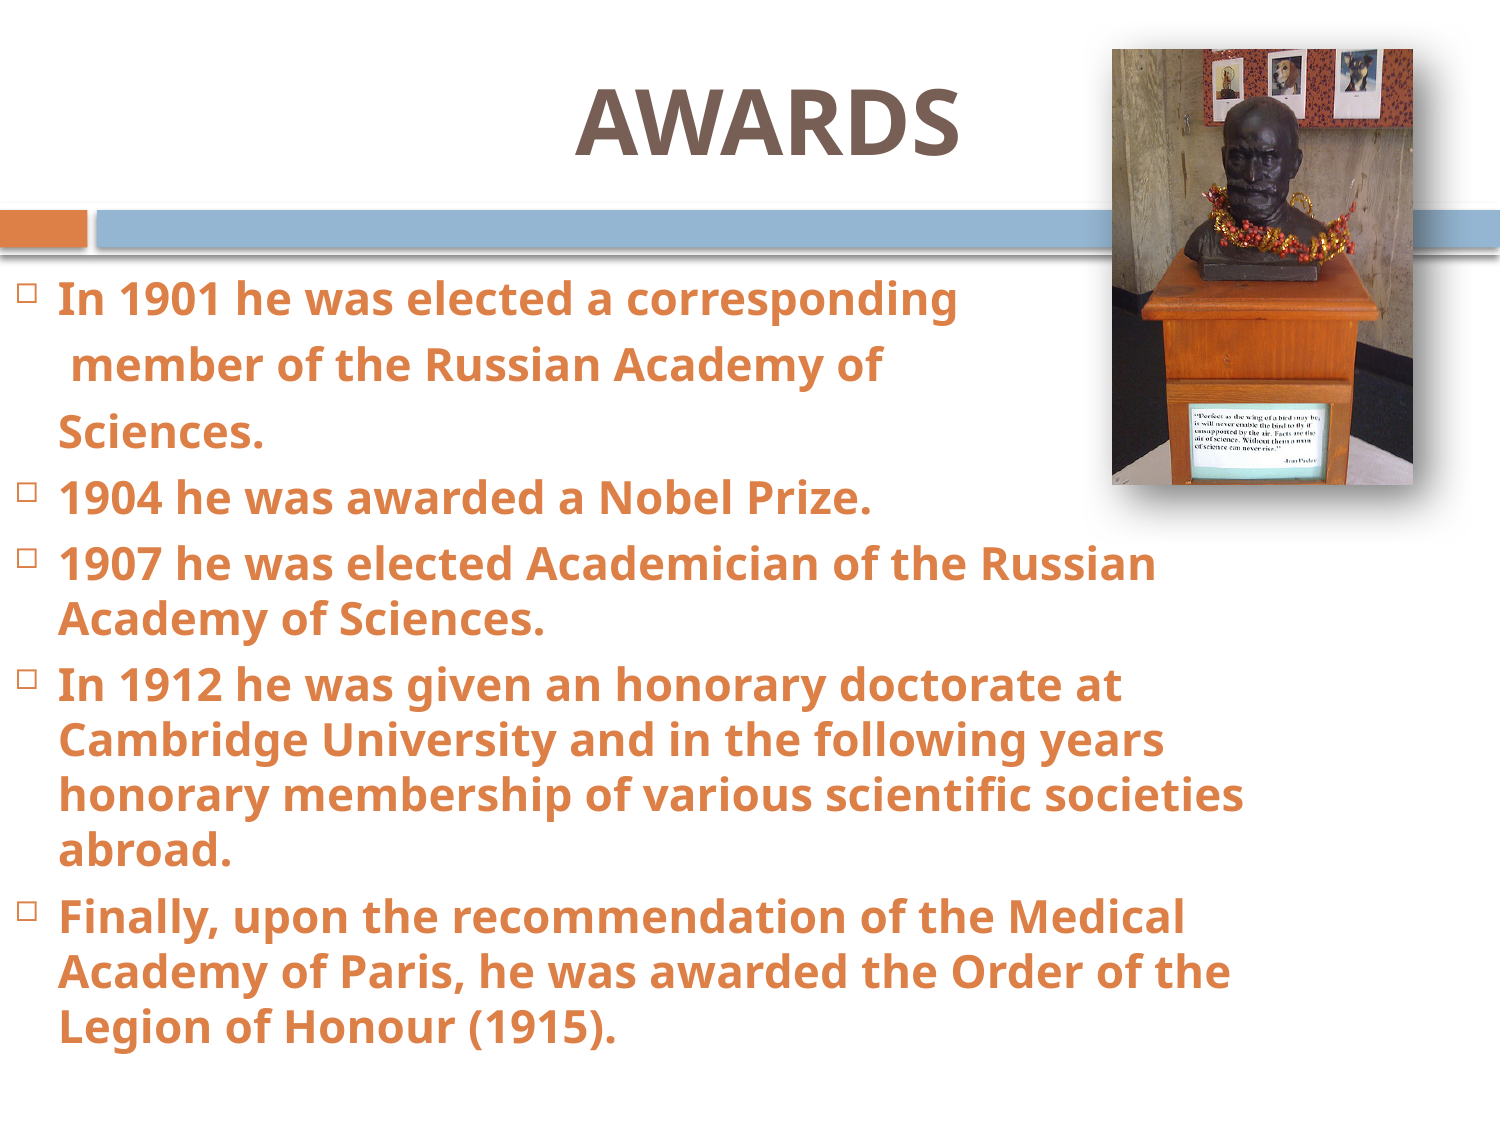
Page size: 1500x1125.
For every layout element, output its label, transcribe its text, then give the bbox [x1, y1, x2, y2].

picture [1112, 49, 1413, 485]
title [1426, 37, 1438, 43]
list In 1901 he was elected a corresponding member of the Russian Academy of Sciences. 1904 he was awarded a Nobel Prize. 1907 he was elected Academician of the Russian Academy of Sciences. In 1912 he was given an honorary doctorate at Cambridge University and in the following years honorary membership of various scientific societies abroad. Finally, upon the recommendation of the Medical Academy of Paris, he was awarded the Order of the Legion of Honour (1915). [0, 262, 1338, 1125]
title AWARDS [100, 37, 1129, 200]
